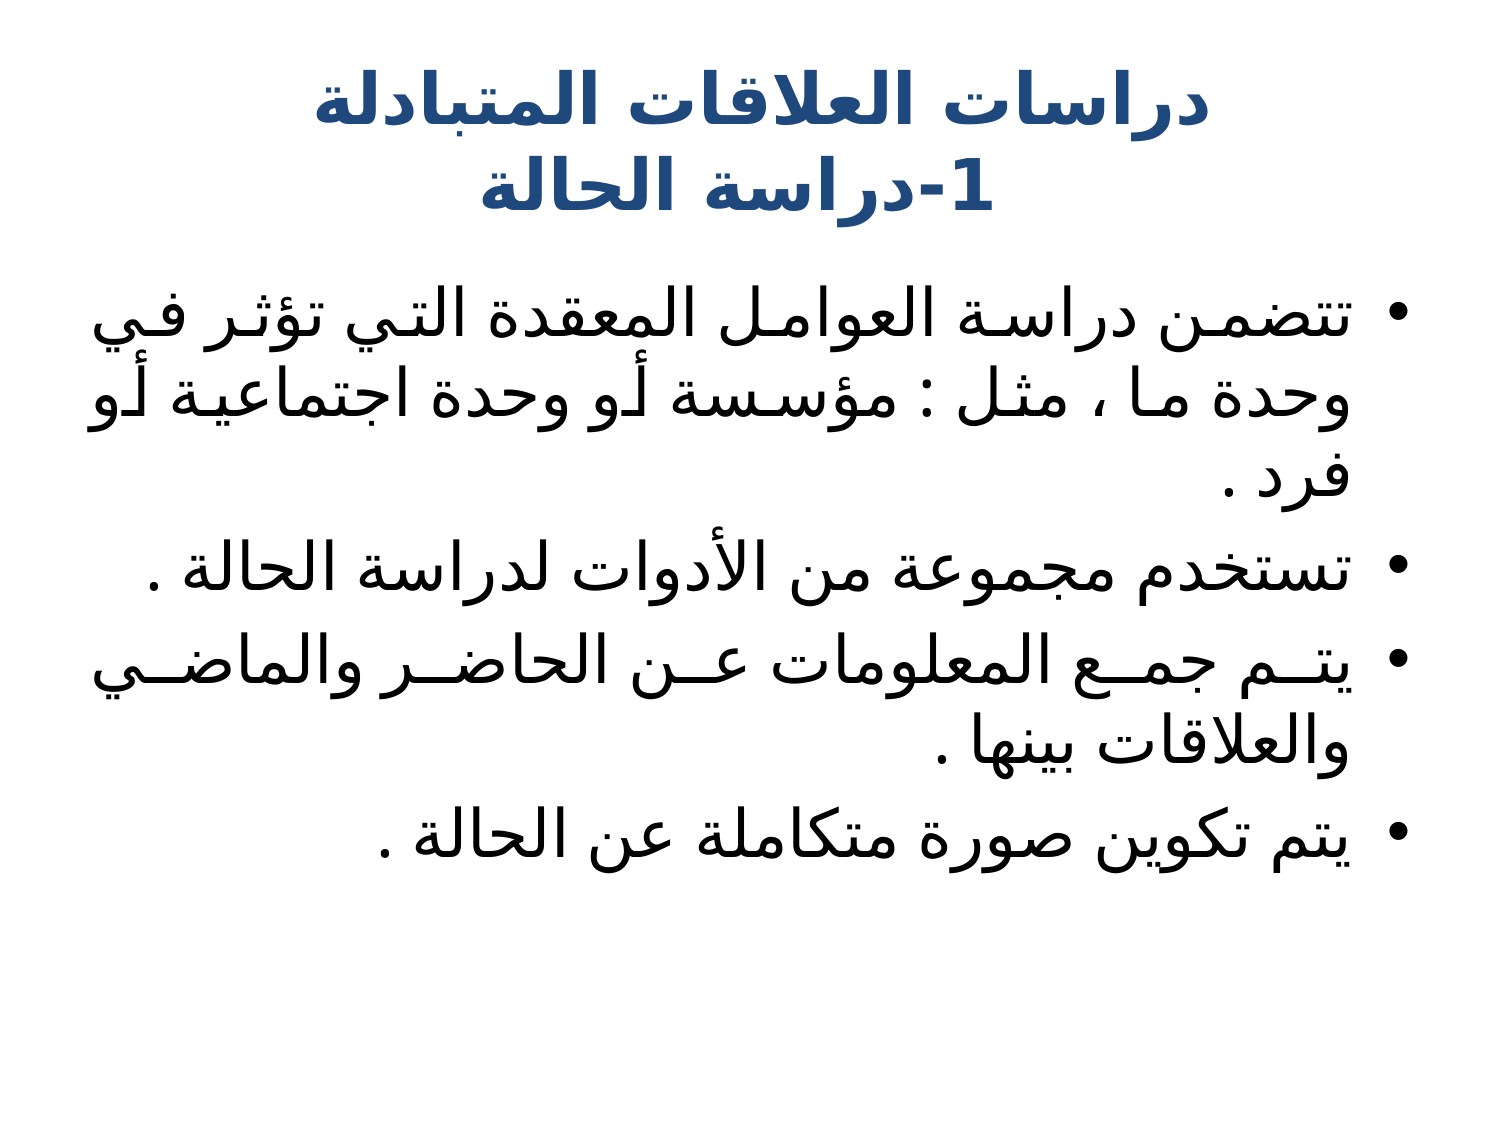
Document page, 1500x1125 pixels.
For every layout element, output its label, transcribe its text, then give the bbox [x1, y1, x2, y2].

title دراسات العلاقات المتبادلة 1-دراسة الحالة [75, 45, 1425, 233]
list تتضمن دراسة العوامل المعقدة التي تؤثر في وحدة ما ، مثل : مؤسسة أو وحدة اجتماعية أو فرد . تستخدم مجموعة من الأدوات لدراسة الحالة . يتم جمع المعلومات عن الحاضر والماضي والعلاقات بينها . يتم تكوين صورة متكاملة عن الحالة . [75, 262, 1425, 1005]
